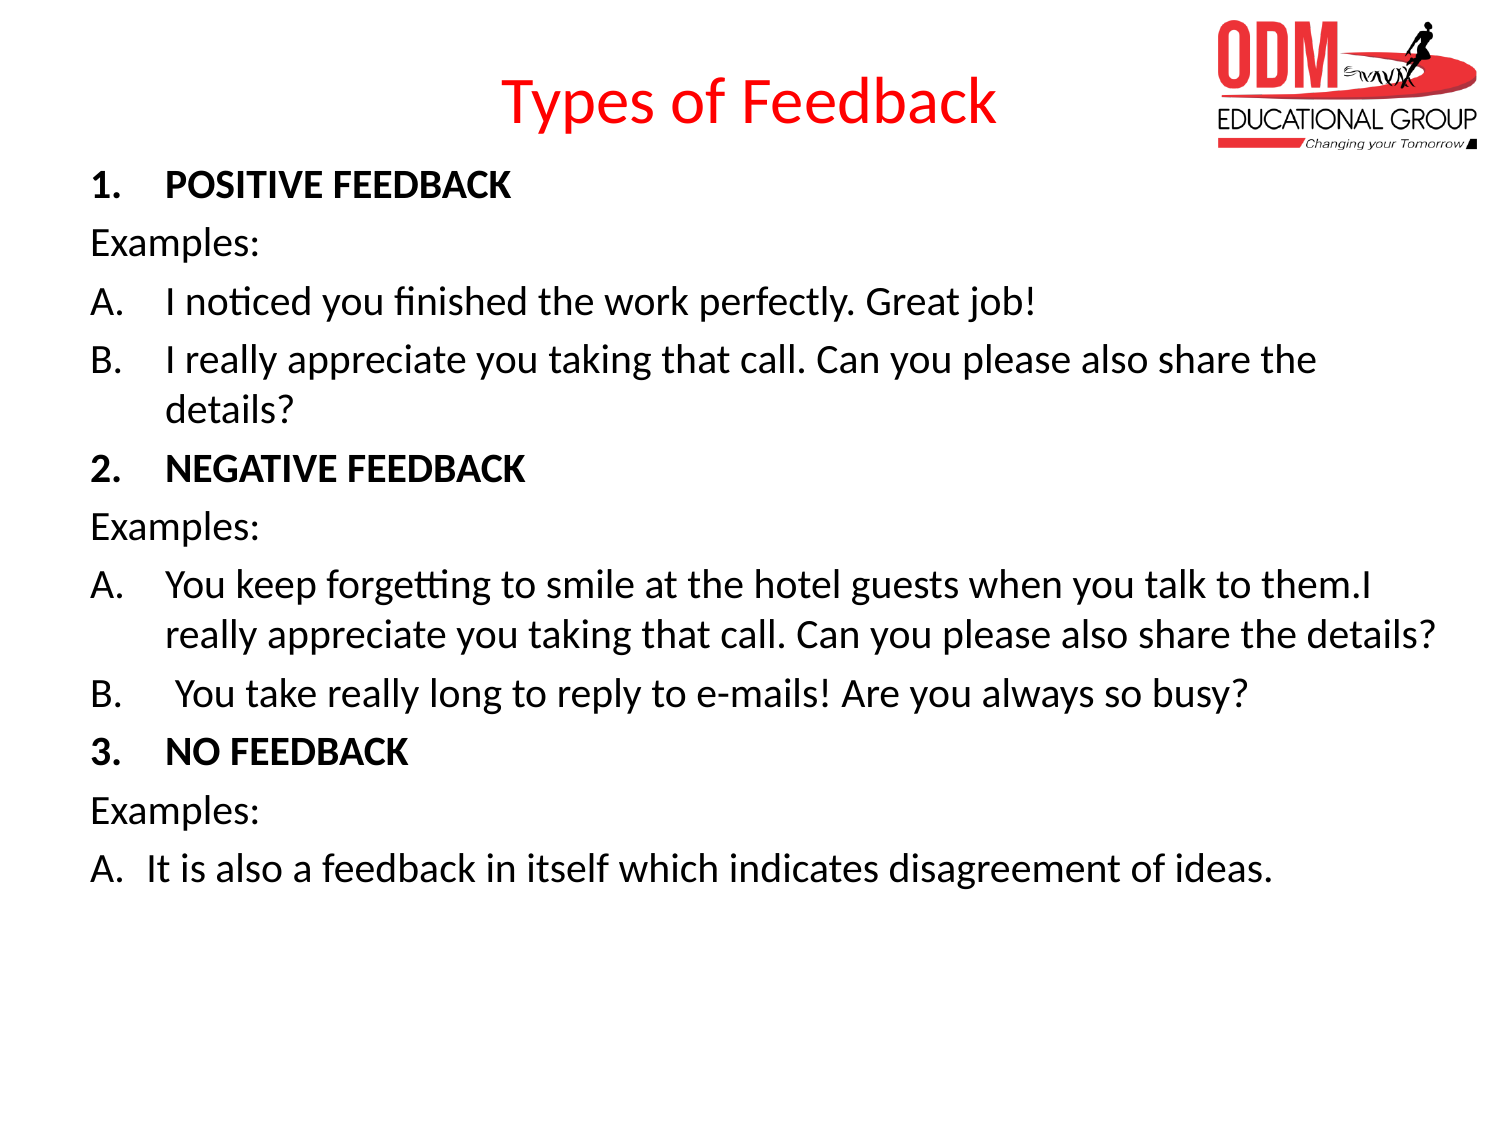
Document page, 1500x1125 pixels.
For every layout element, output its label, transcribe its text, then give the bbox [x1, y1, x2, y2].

list POSITIVE FEEDBACK Examples: I noticed you finished the work perfectly. Great job! I really appreciate you taking that call. Can you please also share the details? NEGATIVE FEEDBACK Examples: You keep forgetting to smile at the hotel guests when you talk to them.I really appreciate you taking that call. Can you please also share the details? You take really long to reply to e-mails! Are you always so busy? NO FEEDBACK Examples: It is also a feedback in itself which indicates disagreement of ideas. [75, 149, 1459, 1005]
picture [1217, 20, 1478, 150]
title Types of Feedback [75, 45, 1212, 149]
